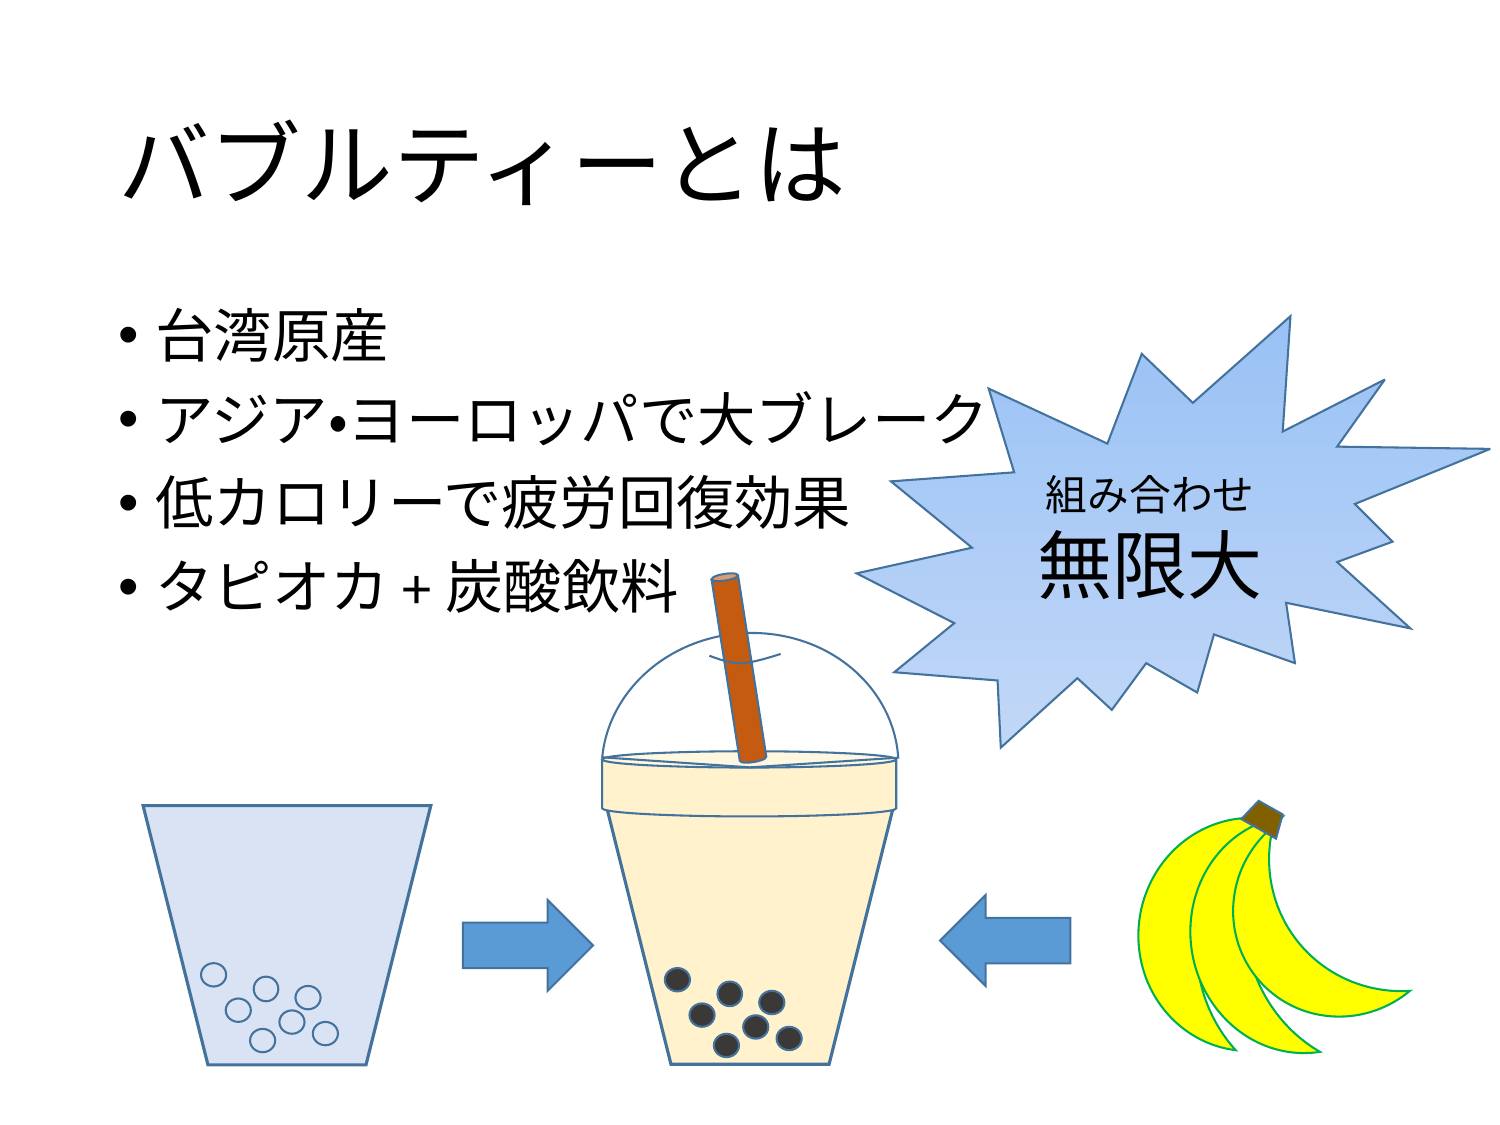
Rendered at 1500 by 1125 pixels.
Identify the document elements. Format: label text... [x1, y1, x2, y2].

text_box [1232, 833, 1414, 1018]
list 台湾原産 アジア・ヨーロッパで大ブレーク 低カロリーで疲労回復効果 タピオカ+炭酸飲料 [103, 299, 1397, 929]
text_box 組み合わせ 無限大 [857, 313, 1491, 750]
title バブルティーとは [103, 59, 1397, 278]
text_box [1239, 799, 1284, 841]
text_box [1189, 826, 1324, 1055]
text_box [938, 892, 1072, 989]
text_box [142, 572, 899, 1065]
text_box [1137, 817, 1249, 1052]
